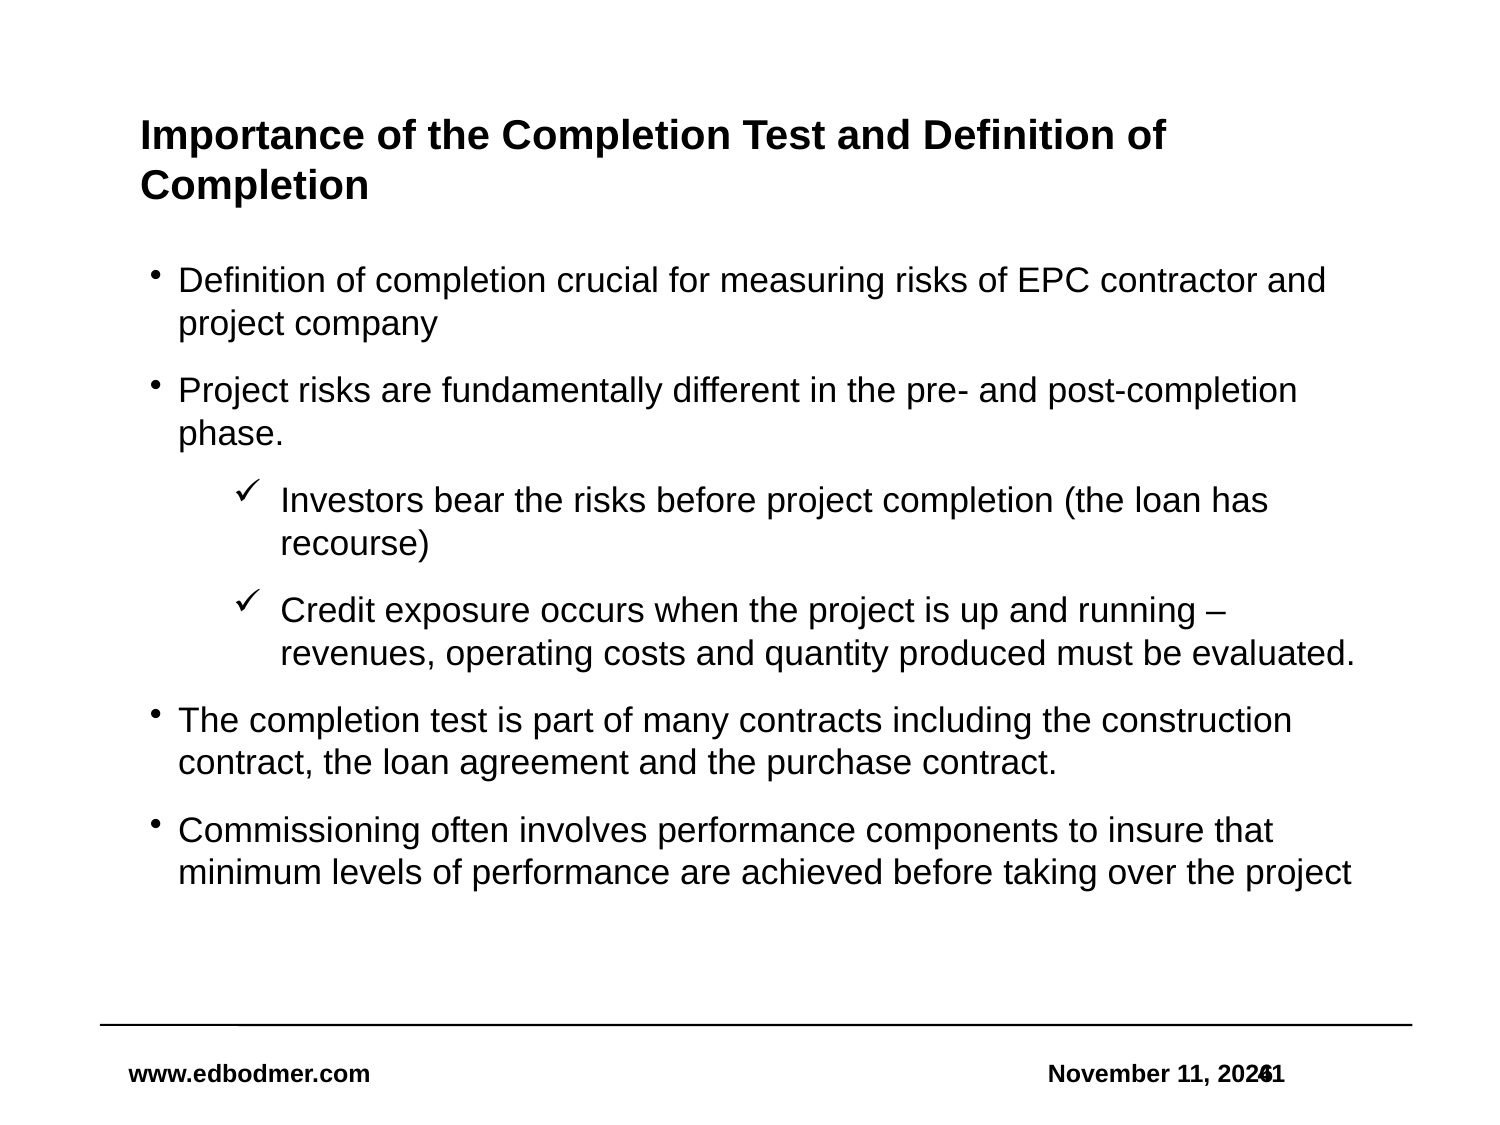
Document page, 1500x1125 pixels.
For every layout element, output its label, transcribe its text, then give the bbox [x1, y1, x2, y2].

list Definition of completion crucial for measuring risks of EPC contractor and project company Project risks are fundamentally different in the pre- and post-completion phase. Investors bear the risks before project completion (the loan has recourse) Credit exposure occurs when the project is up and running – revenues, operating costs and quantity produced must be evaluated. The completion test is part of many contracts including the construction contract, the loan agreement and the purchase contract. Commissioning often involves performance components to insure that minimum levels of performance are achieved before taking over the project [124, 249, 1376, 1001]
title Importance of the Completion Test and Definition of Completion [124, 99, 1288, 226]
